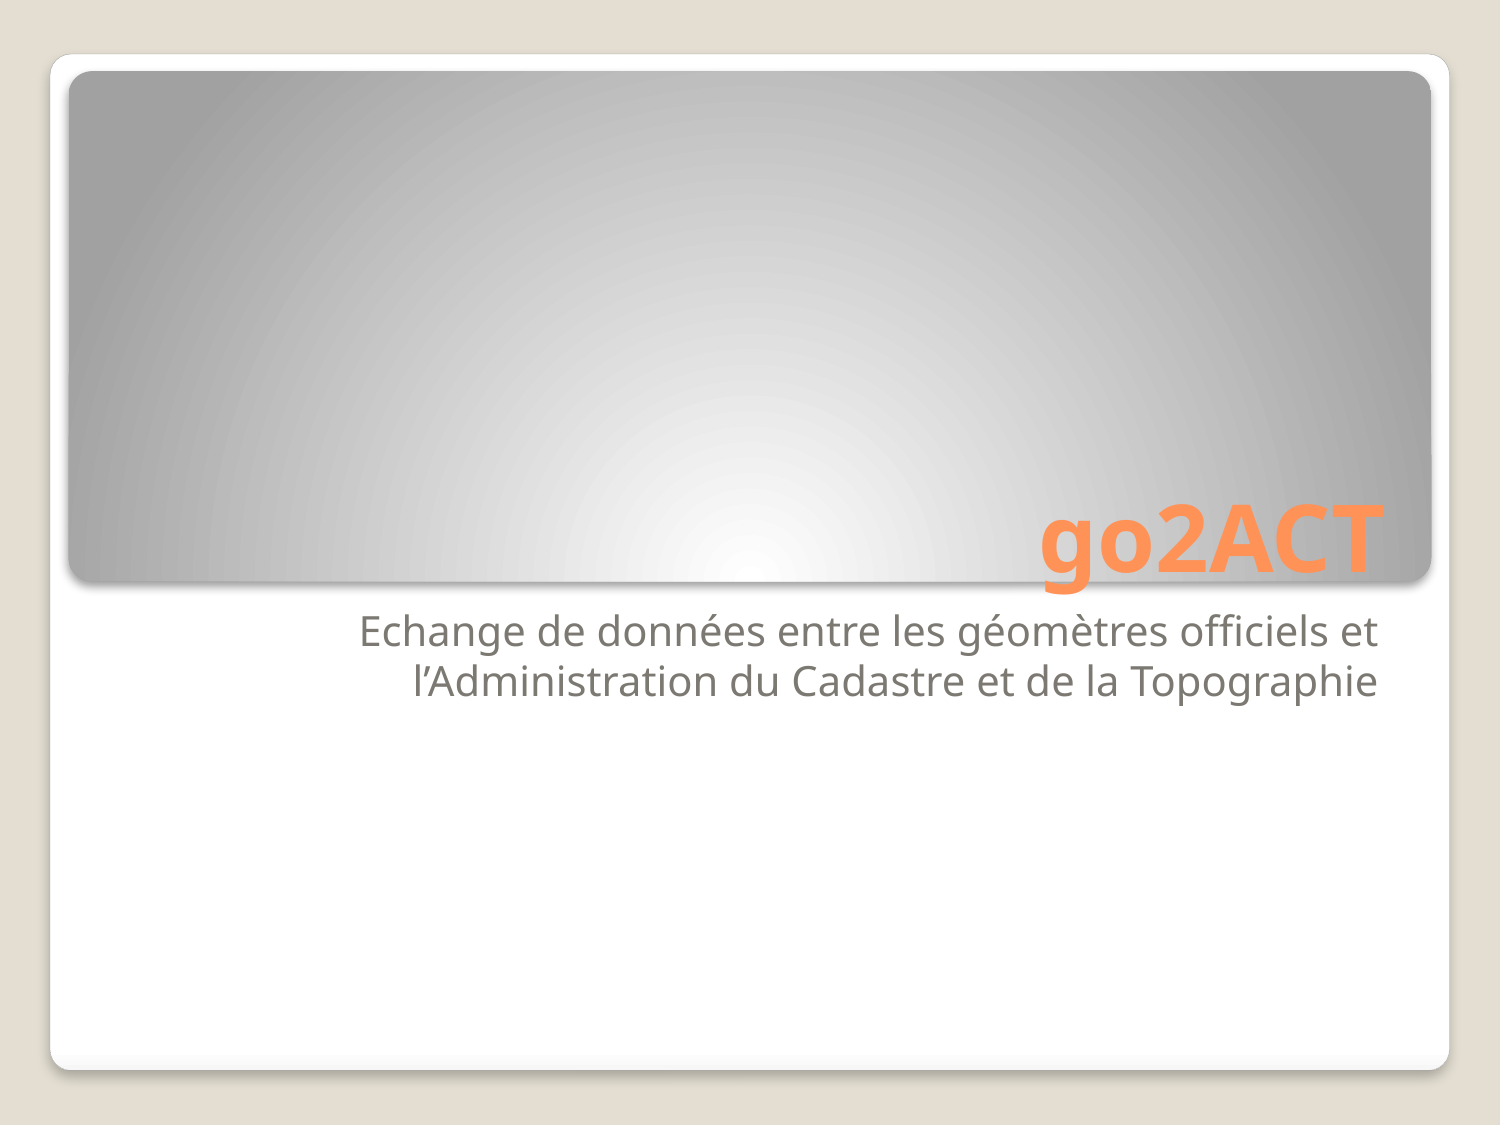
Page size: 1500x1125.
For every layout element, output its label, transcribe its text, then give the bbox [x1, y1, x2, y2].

subtitle Echange de données entre les géomètres officiels et l’Administration du Cadastre et de la Topographie [118, 604, 1394, 755]
title go2ACT [118, 298, 1394, 599]
